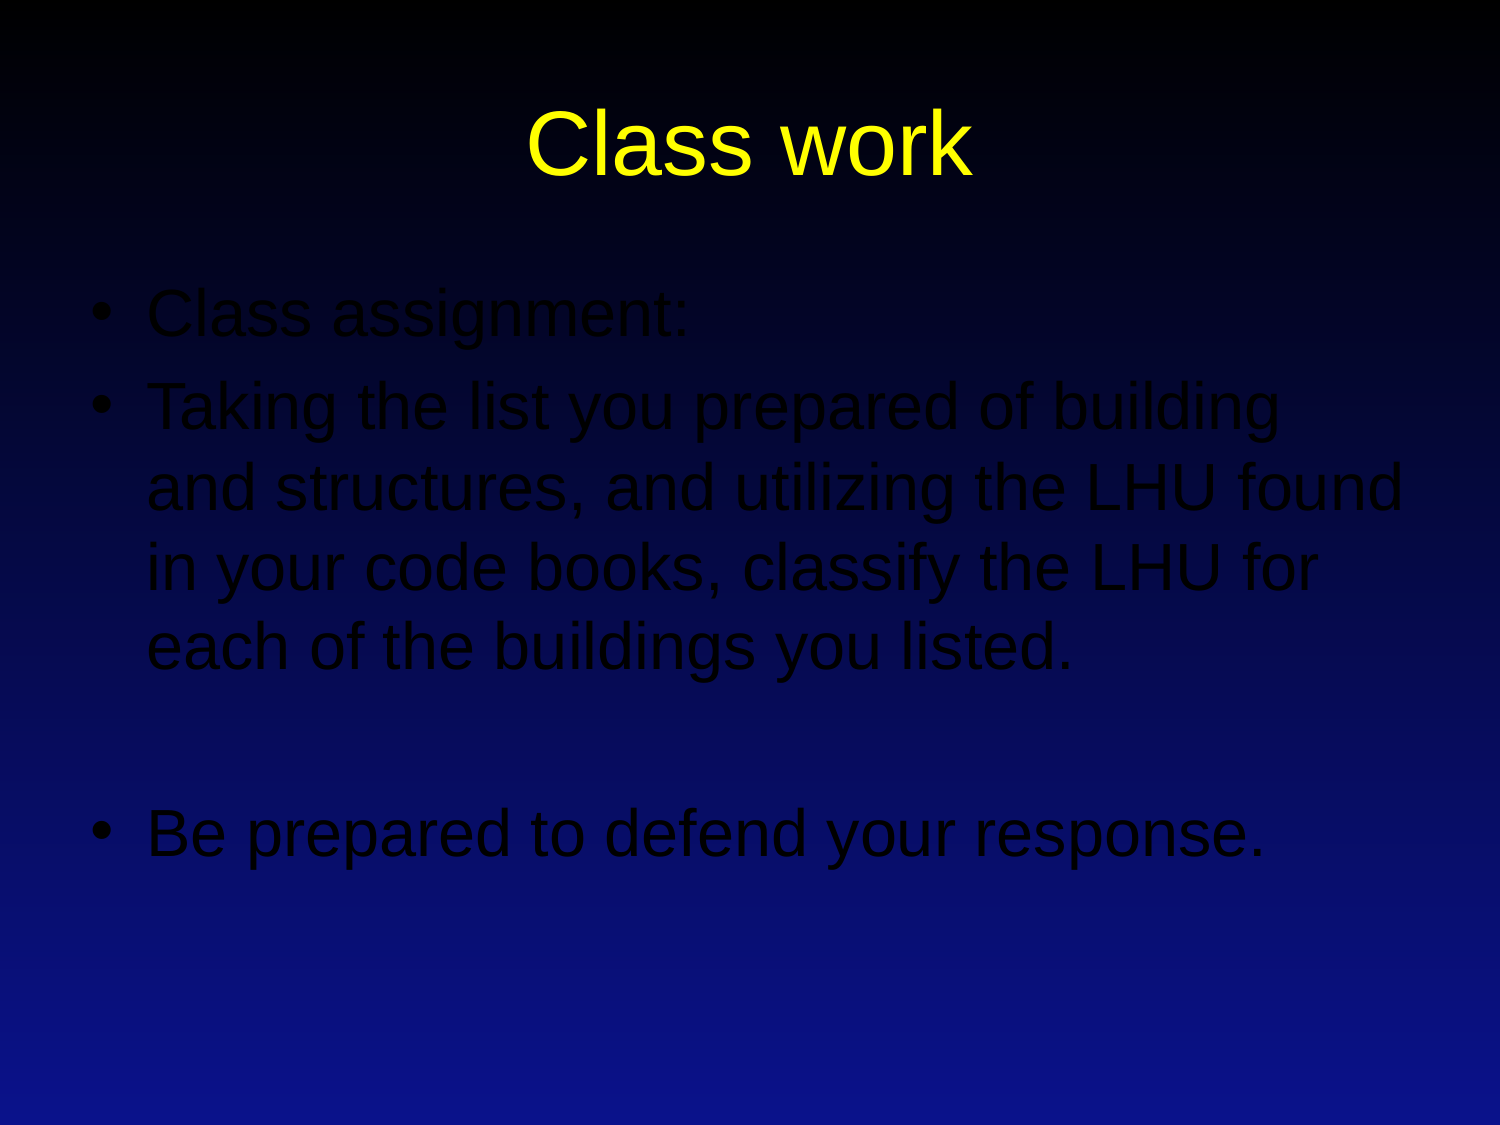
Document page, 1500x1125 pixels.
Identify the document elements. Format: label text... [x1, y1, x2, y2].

title Class work [75, 45, 1425, 233]
list Class assignment: Taking the list you prepared of building and structures, and utilizing the LHU found in your code books, classify the LHU for each of the buildings you listed. Be prepared to defend your response. [75, 262, 1425, 1005]
